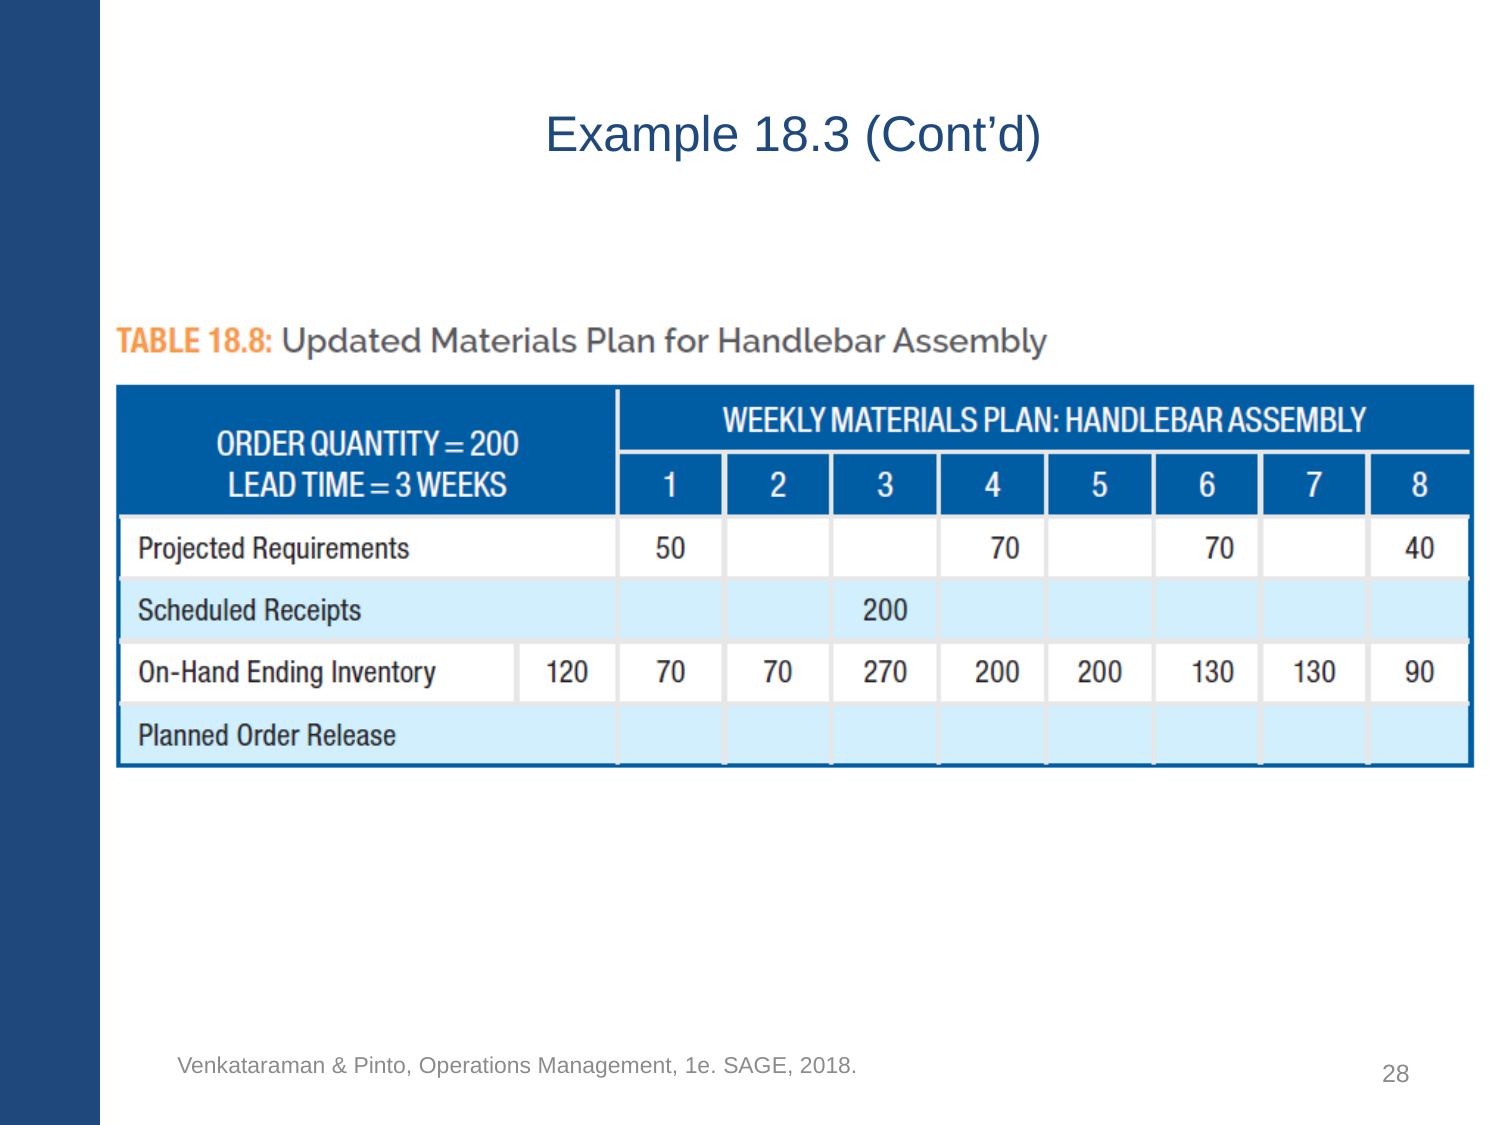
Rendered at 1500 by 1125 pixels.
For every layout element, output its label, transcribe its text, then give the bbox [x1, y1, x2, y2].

footer Venkataraman & Pinto, Operations Management, 1e. SAGE, 2018. [162, 1042, 1313, 1103]
title Example 18.3 (Cont’d) [162, 37, 1425, 225]
slide_number 28 [1350, 1042, 1425, 1103]
picture [112, 309, 1489, 791]
